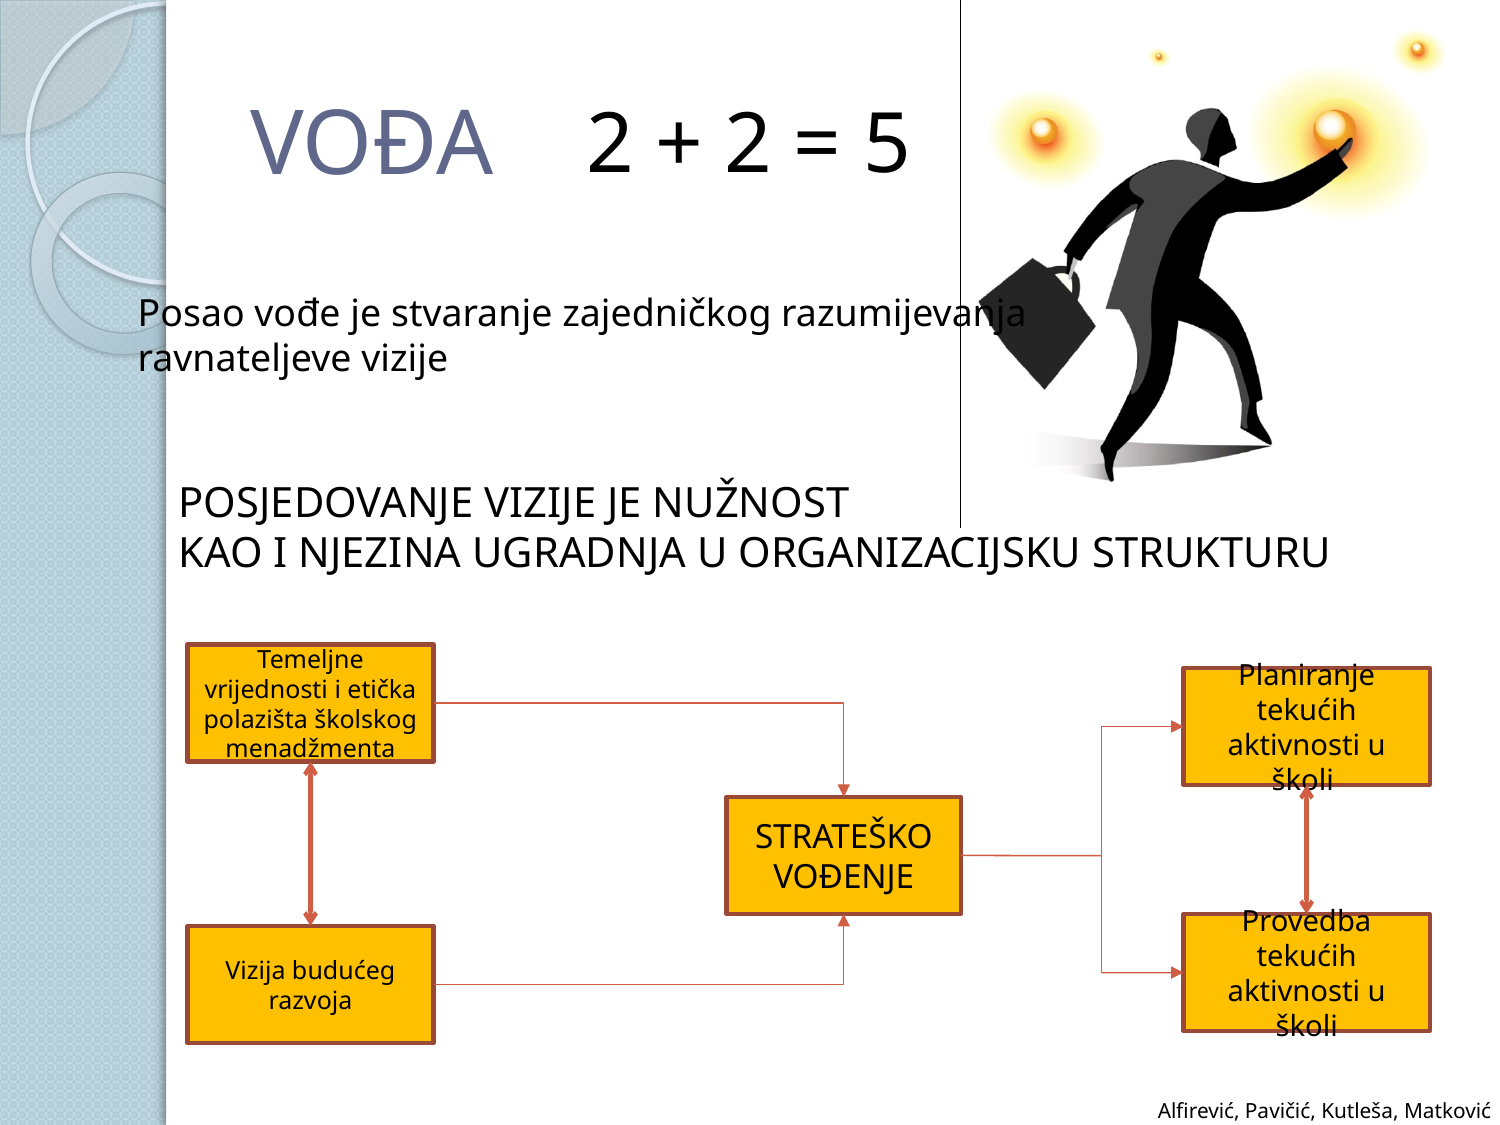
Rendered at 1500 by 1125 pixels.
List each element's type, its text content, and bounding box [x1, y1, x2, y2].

title VOĐA [235, 45, 955, 233]
picture [960, 0, 1465, 528]
text_box Planiranje tekućih aktivnosti u školi [1181, 666, 1432, 787]
text_box STRATEŠKO VOĐENJE [724, 795, 963, 916]
text_box Vizija budućeg razvoja [185, 924, 436, 1045]
text_box Temeljne vrijednosti i etička polazišta školskog menadžmenta [185, 642, 436, 764]
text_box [1101, 726, 1184, 972]
text_box Alfirević, Pavičić, Kutleša, Matković [1143, 1089, 1500, 1125]
text_box POSJEDOVANJE VIZIJE JE NUŽNOST KAO I NJEZINA UGRADNJA U ORGANIZACIJSKU STRUKTURU [164, 468, 1465, 584]
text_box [433, 913, 844, 985]
text_box Provedba tekućih aktivnosti u školi [1181, 912, 1432, 1033]
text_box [433, 702, 844, 798]
text_box Posao vođe je stvaranje zajedničkog razumijevanja ravnateljeve vizije [123, 281, 955, 386]
text_box 2 + 2 = 5 [571, 82, 926, 197]
